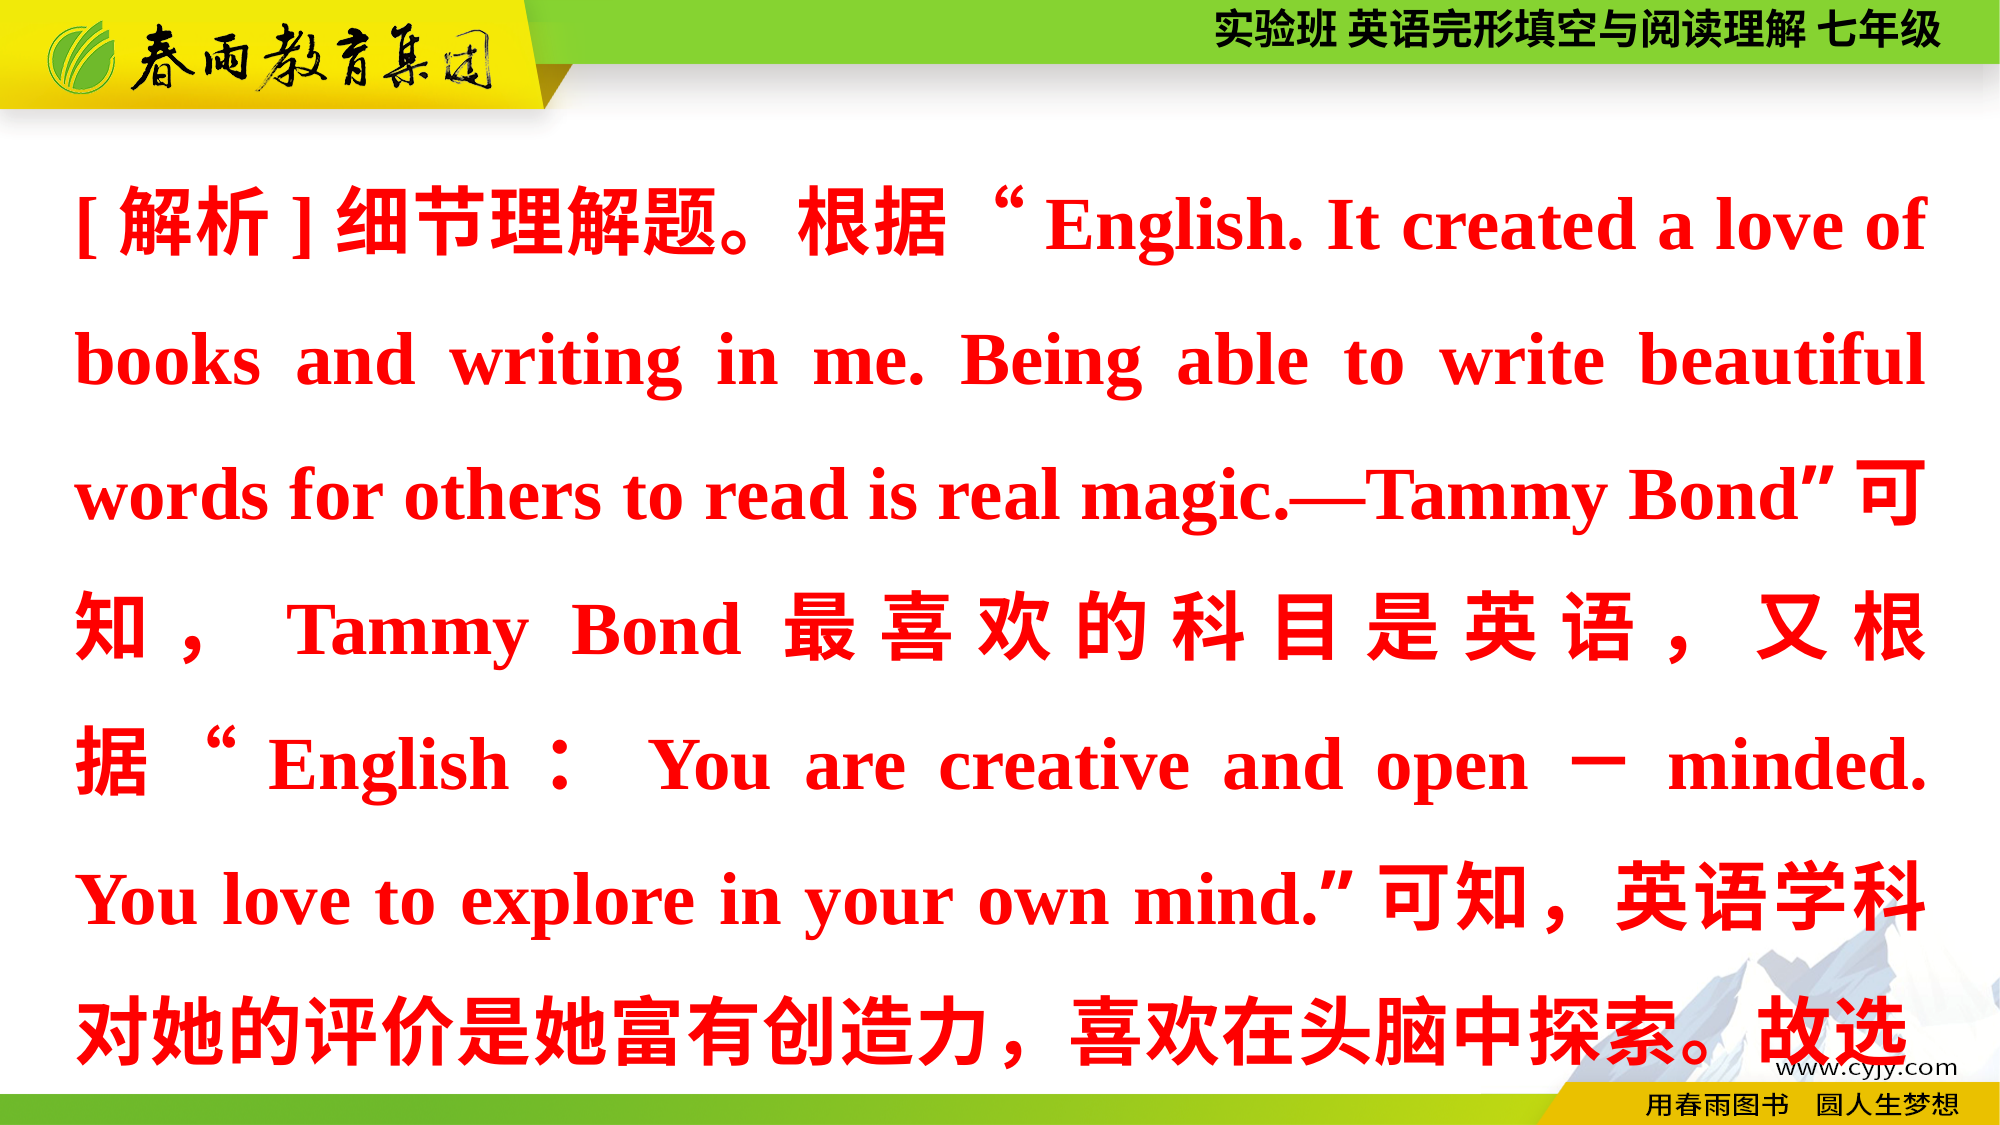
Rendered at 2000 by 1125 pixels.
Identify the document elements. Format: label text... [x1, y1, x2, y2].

list [解析]细节理解题。根据“English. It created a love of books and writing in me. Being able to write beautiful words for others to read is real magic.—Tammy Bond”可知，Tammy Bond最喜欢的科目是英语，又根据“English：You are creative and open－minded. You love to explore in your own mind.”可知，英语学科对她的评价是她富有创造力，喜欢在头脑中探索。故选D 。 [59, 122, 1944, 1075]
picture [0, 0, 2000, 1125]
